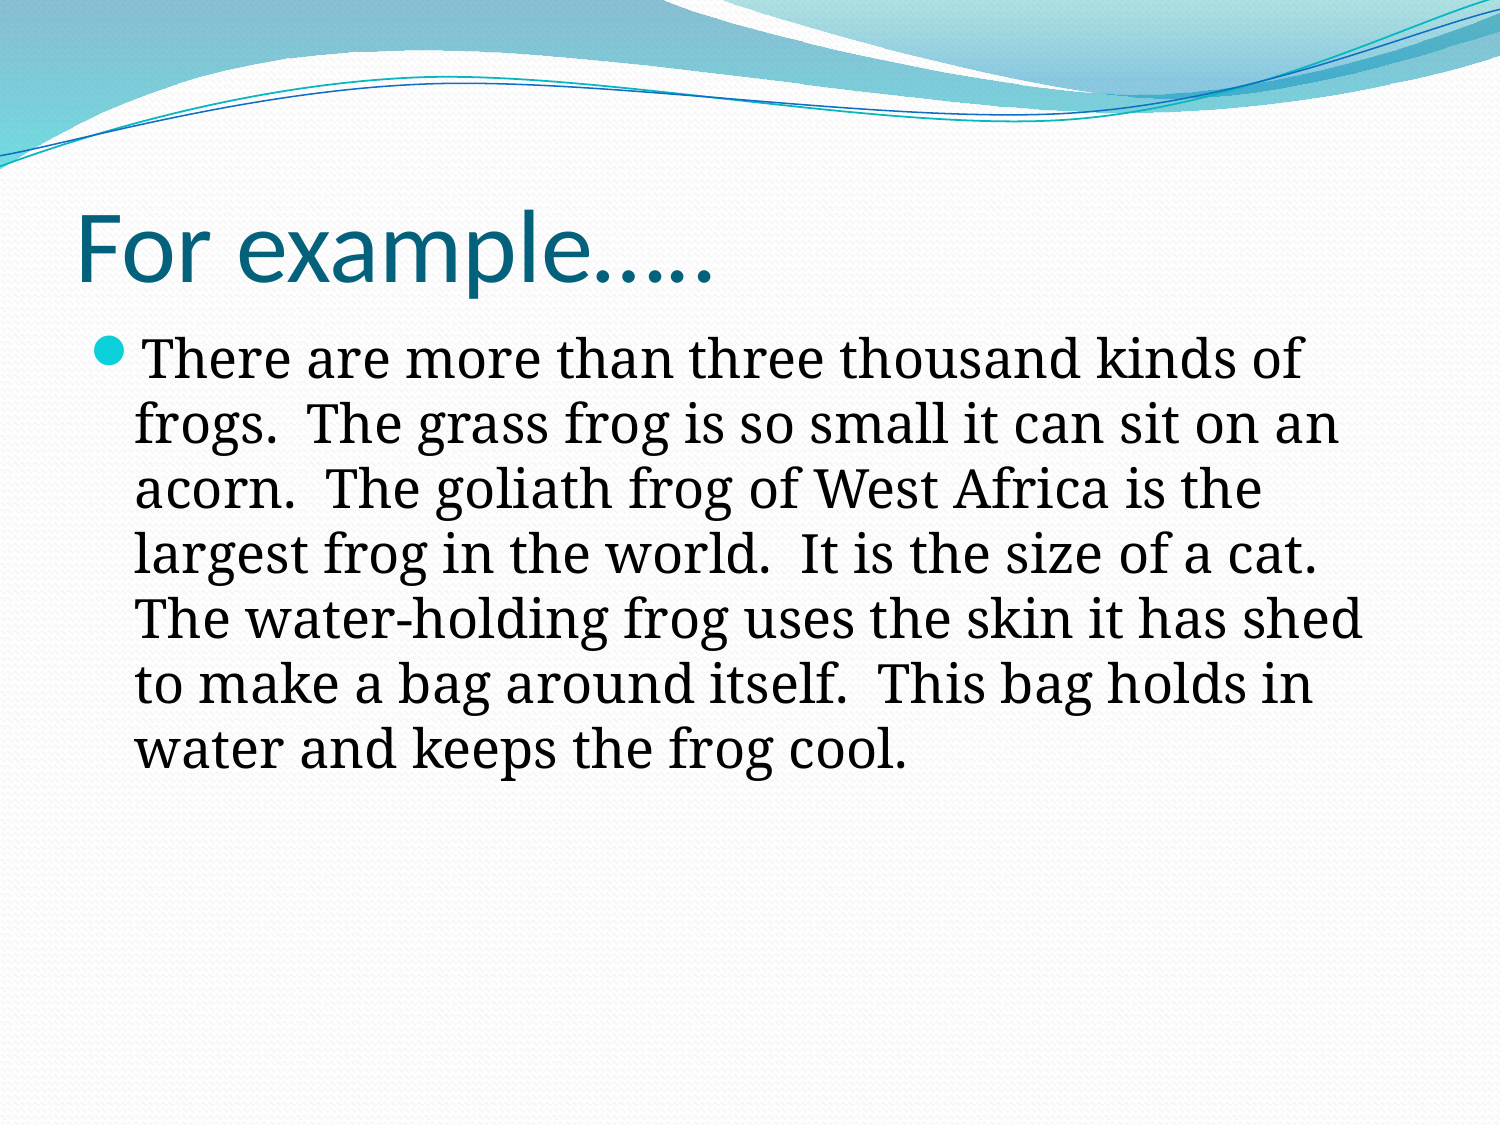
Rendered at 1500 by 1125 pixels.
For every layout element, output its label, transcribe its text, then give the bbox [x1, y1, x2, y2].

list There are more than three thousand kinds of frogs. The grass frog is so small it can sit on an acorn. The goliath frog of West Africa is the largest frog in the world. It is the size of a cat. The water-holding frog uses the skin it has shed to make a bag around itself. This bag holds in water and keeps the frog cool. [75, 317, 1425, 1038]
title For example….. [75, 115, 1425, 303]
